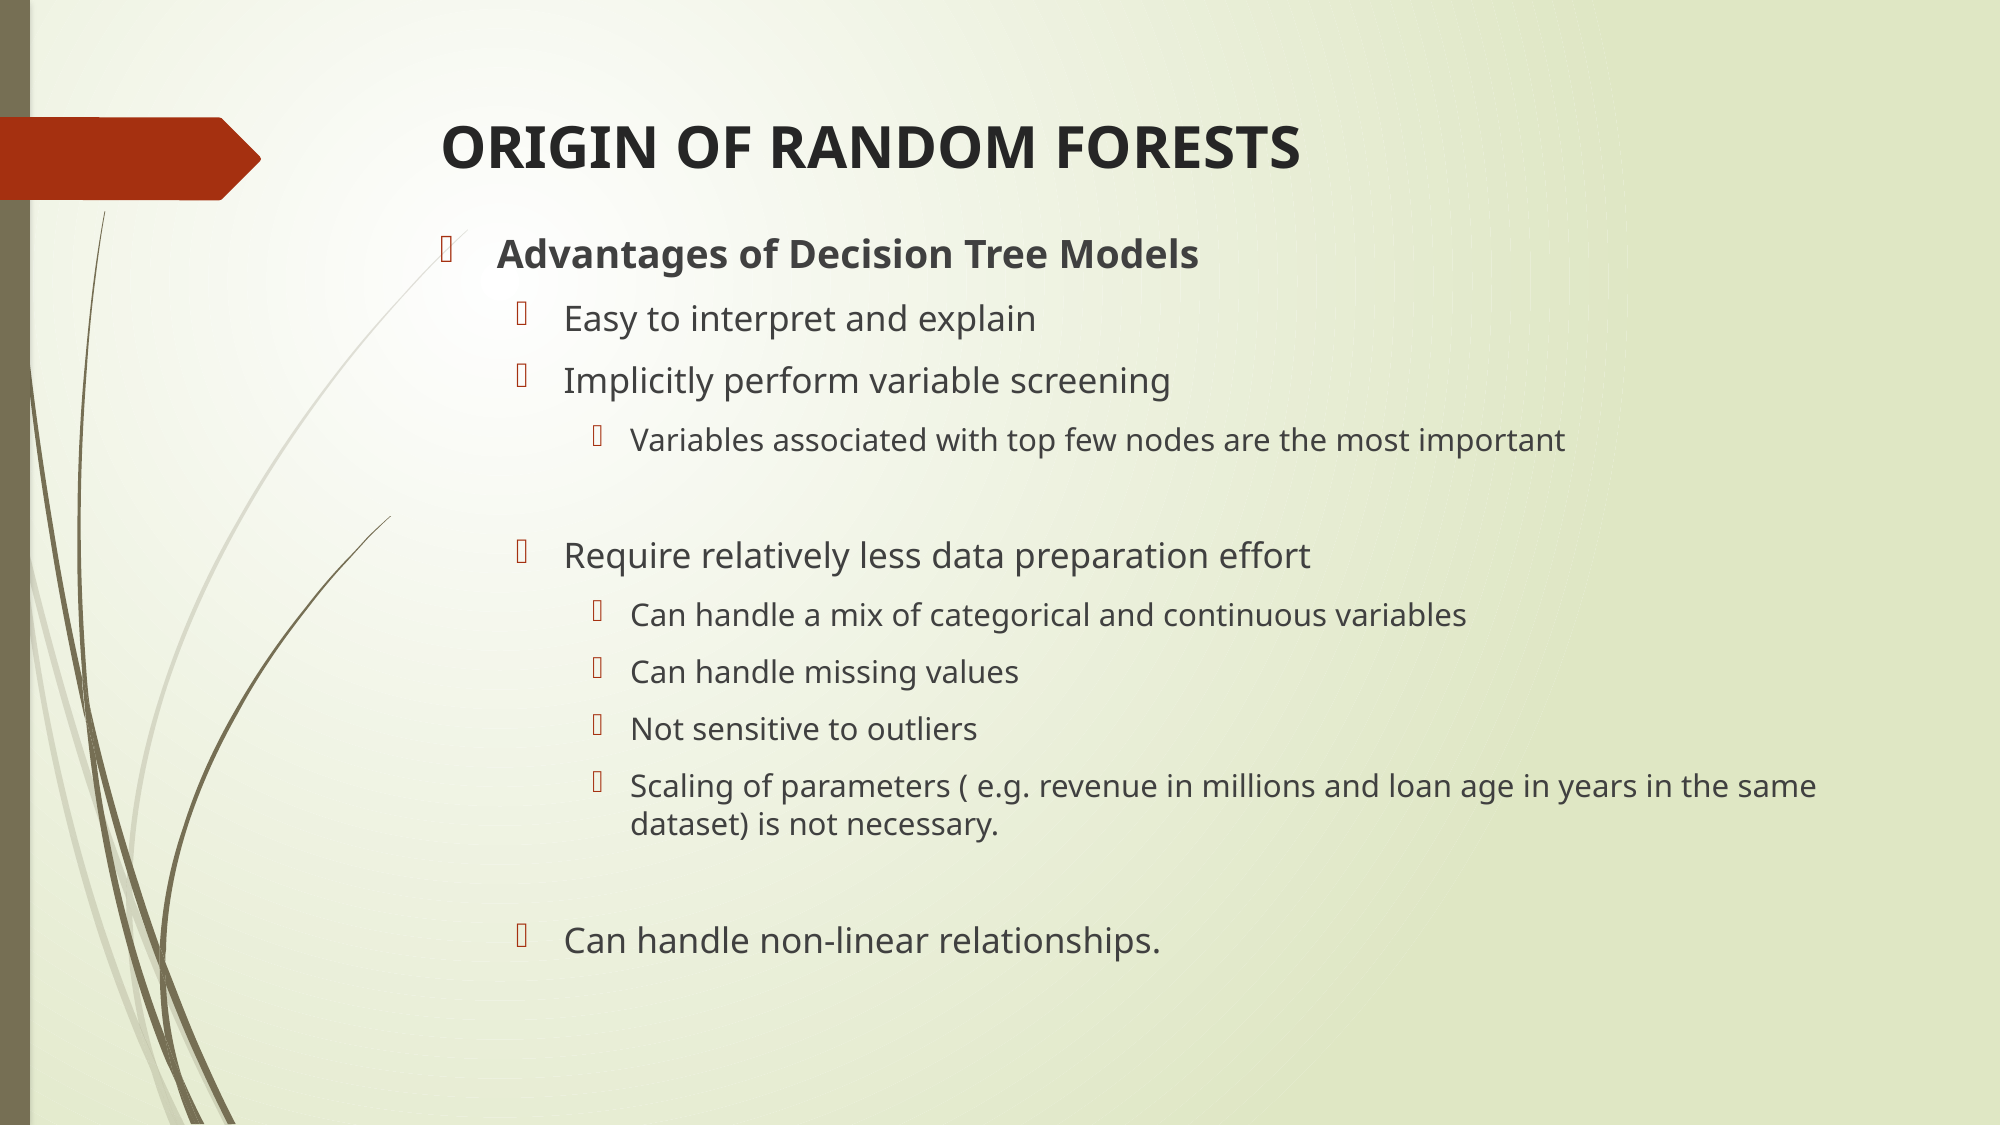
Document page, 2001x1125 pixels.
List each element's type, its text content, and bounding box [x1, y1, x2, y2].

title ORIGIN OF RANDOM FORESTS [425, 102, 1888, 206]
list Advantages of Decision Tree Models Easy to interpret and explain Implicitly perform variable screening Variables associated with top few nodes are the most important Require relatively less data preparation effort Can handle a mix of categorical and continuous variables Can handle missing values Not sensitive to outliers Scaling of parameters ( e.g. revenue in millions and loan age in years in the same dataset) is not necessary. Can handle non-linear relationships. [424, 222, 1888, 970]
